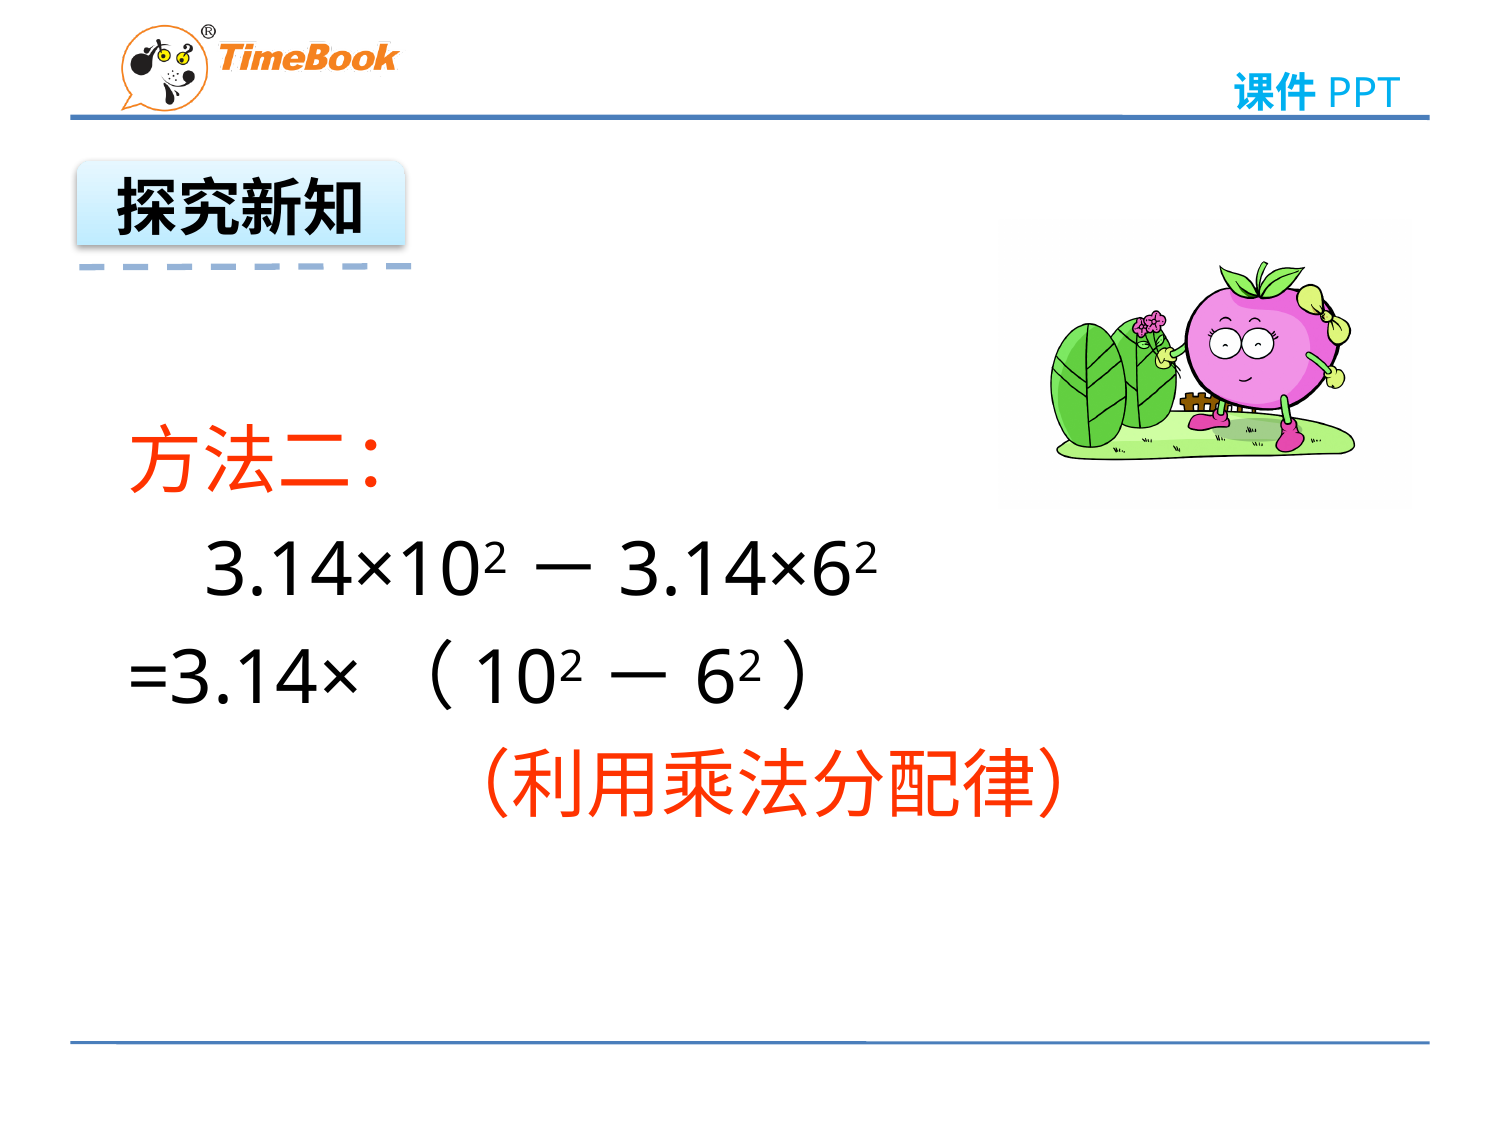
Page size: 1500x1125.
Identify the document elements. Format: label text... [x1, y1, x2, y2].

text_box 探究新知 [75, 160, 406, 247]
text_box 方法二： 3.14×102－3.14×62 =3.14×（102－62） （利用乘法分配律） [112, 387, 1436, 835]
picture [118, 22, 408, 113]
picture [997, 219, 1412, 510]
